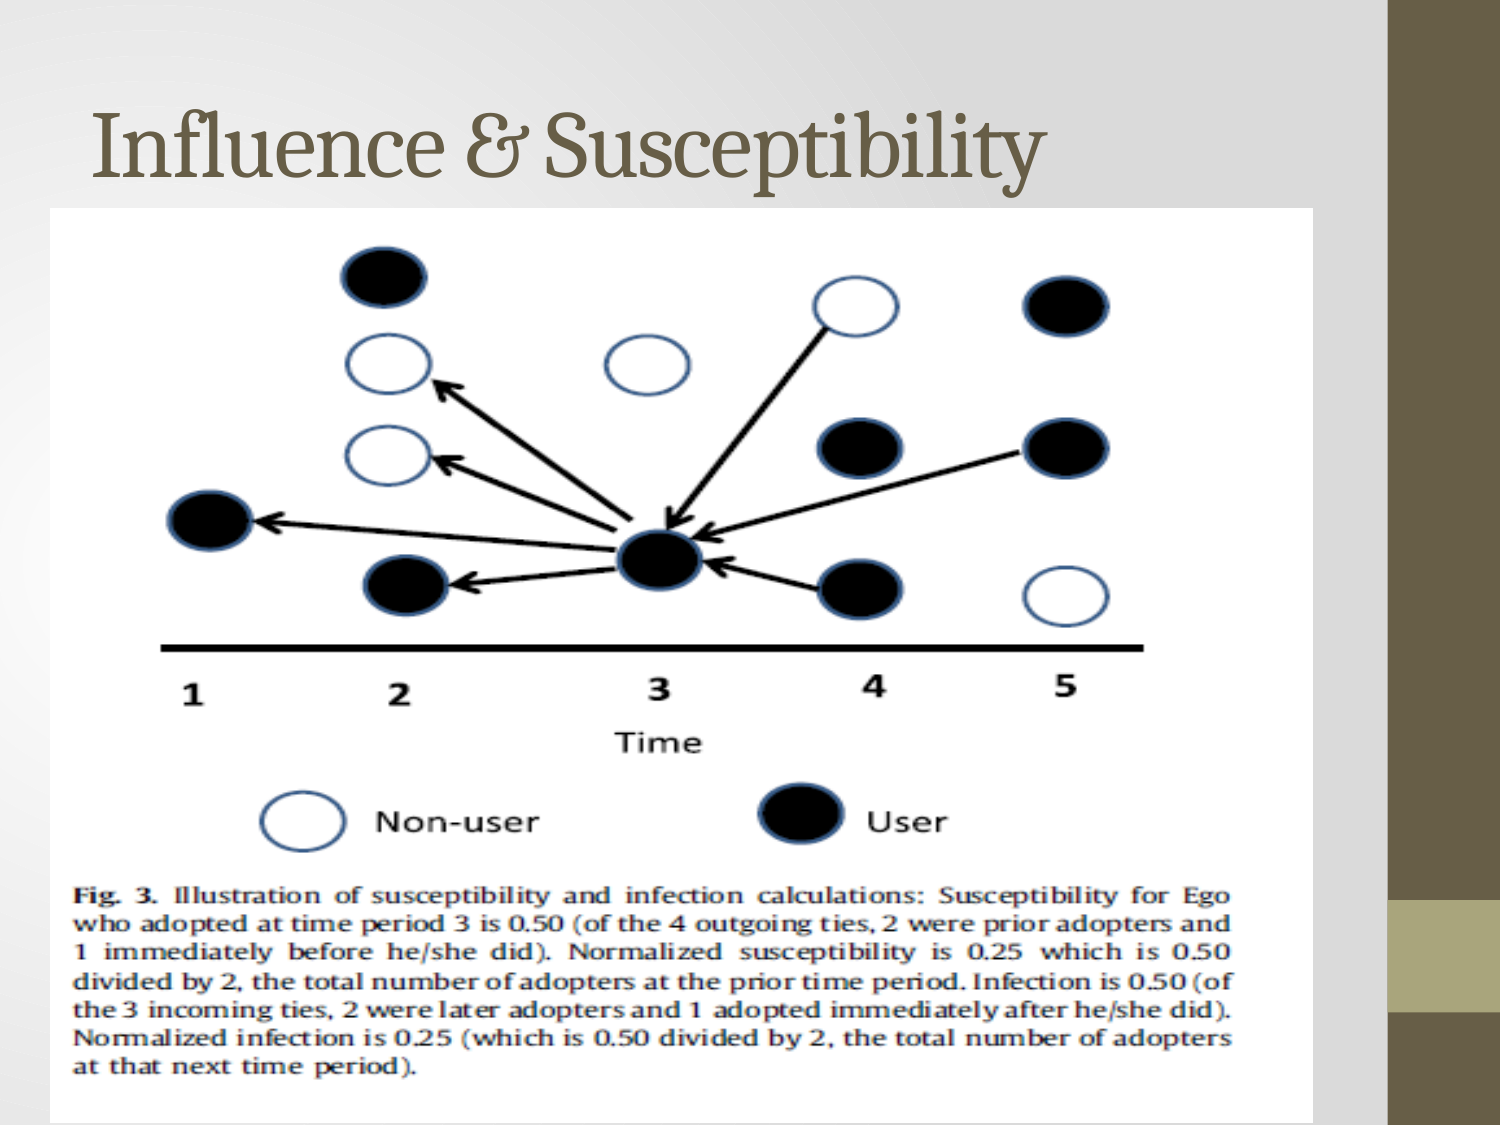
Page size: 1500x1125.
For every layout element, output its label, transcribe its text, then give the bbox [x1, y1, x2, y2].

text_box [49, 207, 1313, 1124]
title Influence & Susceptibility [75, 45, 1425, 233]
